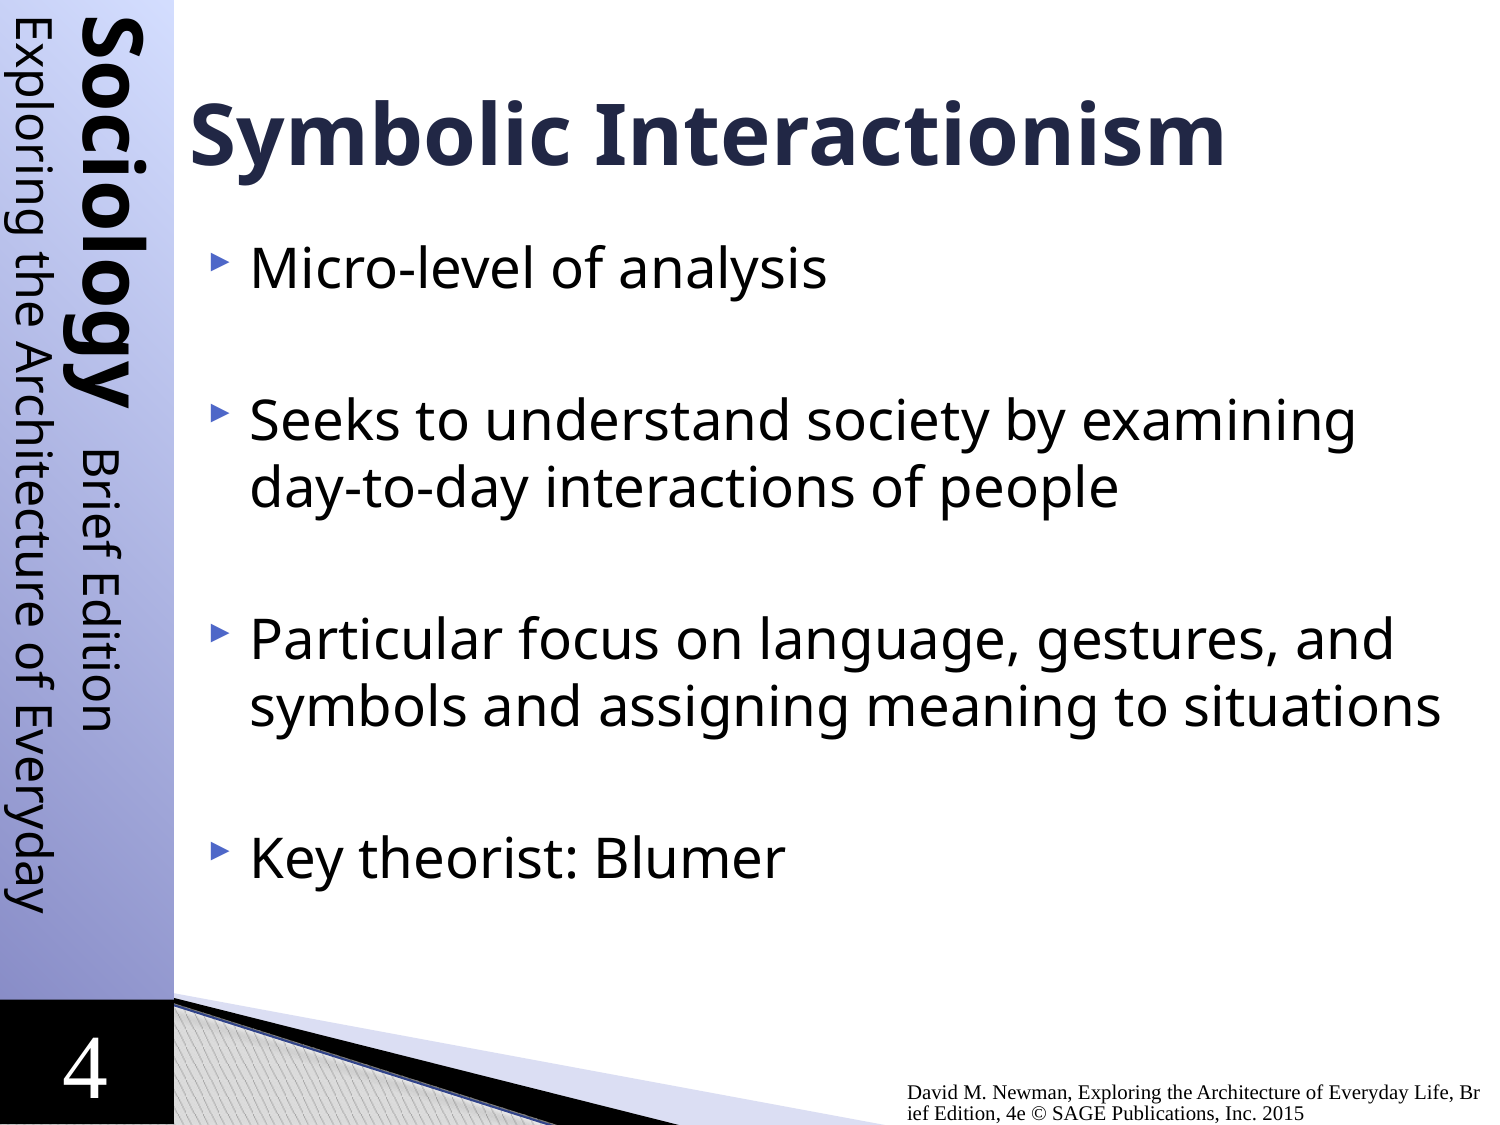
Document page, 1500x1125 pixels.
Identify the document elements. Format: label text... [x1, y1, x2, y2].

picture [174, 1003, 558, 1125]
footer David M. Newman, Exploring the Architecture of Everyday Life, Brief Edition, 4e © SAGE Publications, Inc. 2015 [892, 1051, 1500, 1112]
list Micro-level of analysis Seeks to understand society by examining day-to-day interactions of people Particular focus on language, gestures, and symbols and assigning meaning to situations Key theorist: Blumer [174, 225, 1500, 968]
title Symbolic Interactionism [174, 37, 1500, 225]
text_box [1114, 1112, 1500, 1125]
